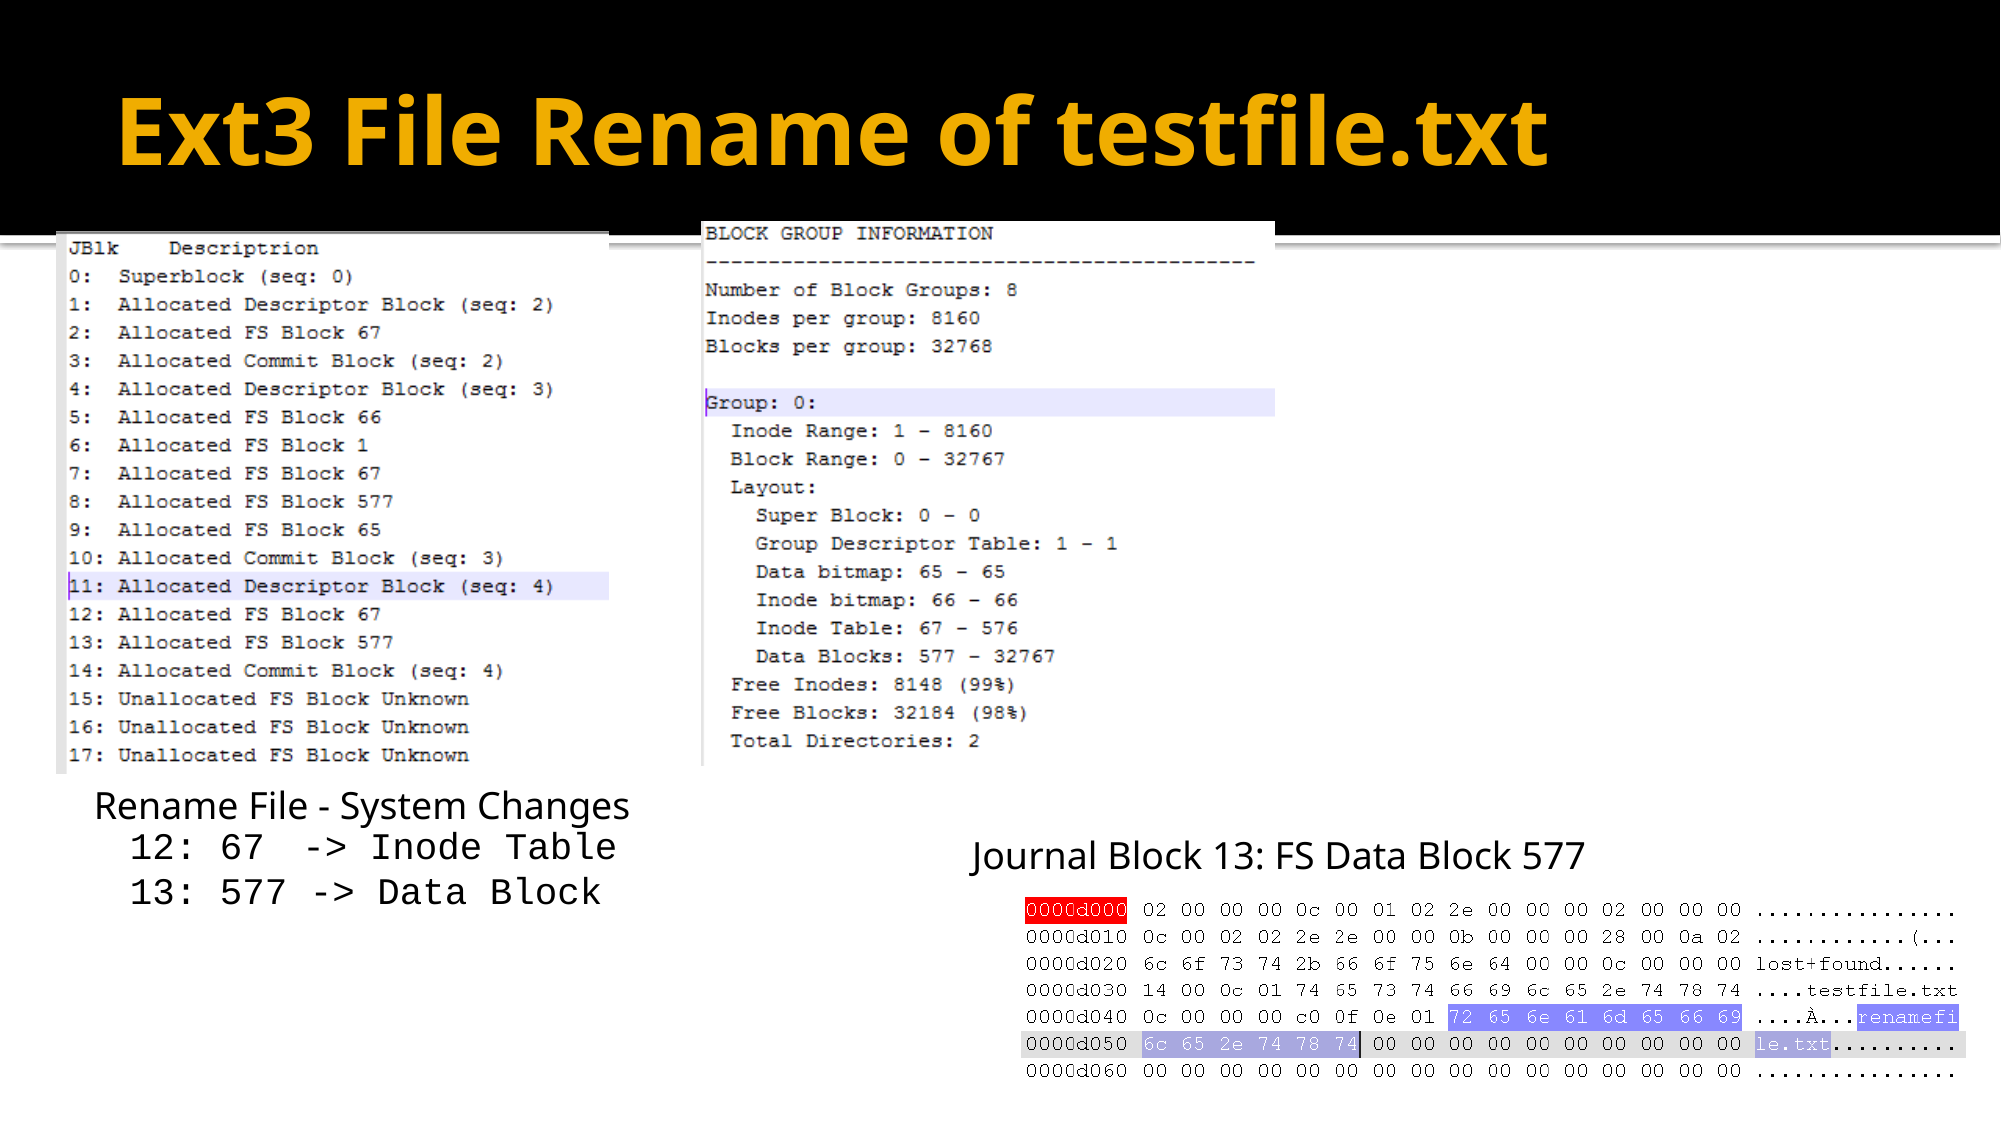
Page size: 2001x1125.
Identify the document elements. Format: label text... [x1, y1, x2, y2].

picture [1020, 893, 1970, 1086]
text_box 12: 67 -> Inode Table 13: 577 -> Data Block [115, 835, 633, 920]
picture [701, 221, 1275, 766]
picture [56, 231, 609, 774]
text_box Journal Block 13: FS Data Block 577 [957, 824, 1602, 885]
text_box Rename File - System Changes [78, 774, 646, 835]
title Ext3 File Rename of testfile.txt [99, 25, 1900, 231]
